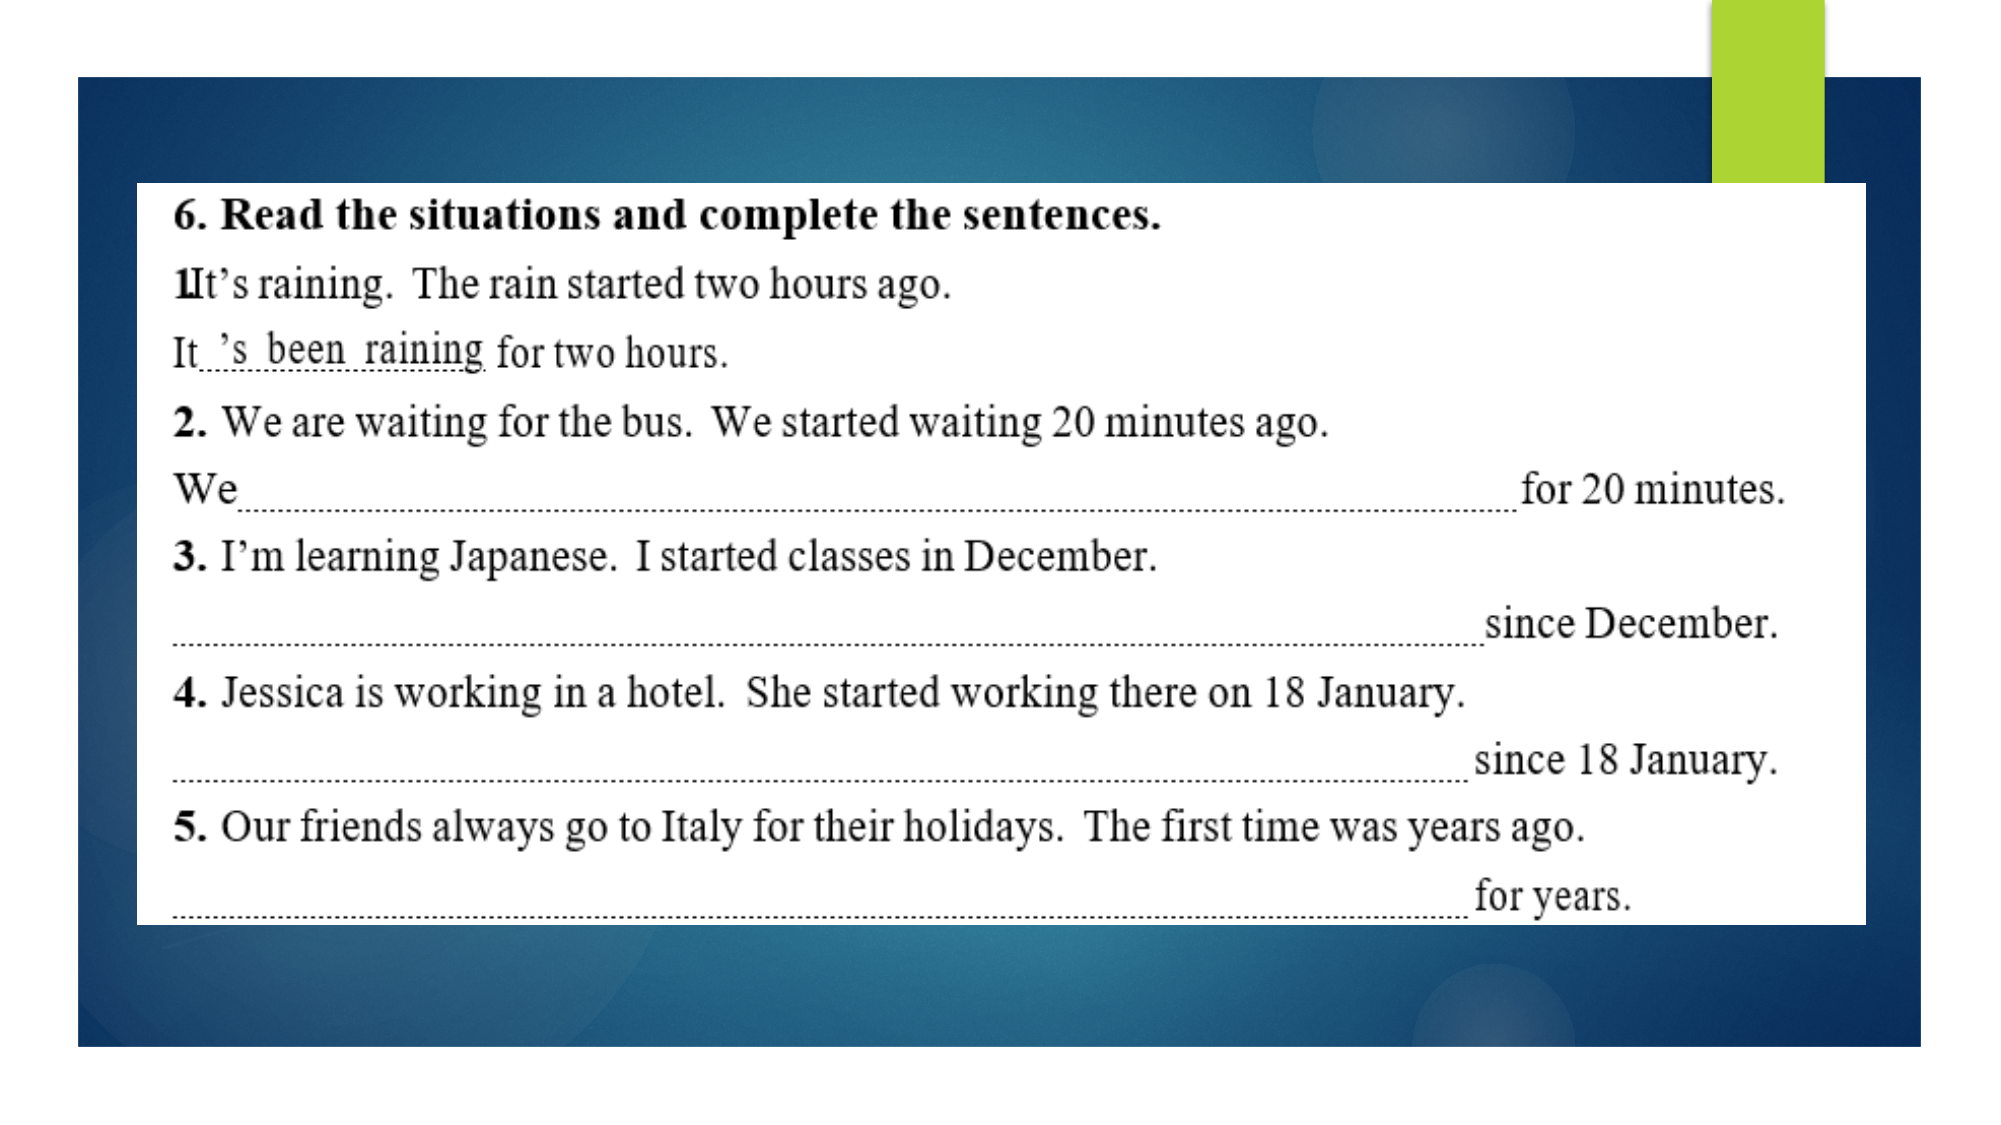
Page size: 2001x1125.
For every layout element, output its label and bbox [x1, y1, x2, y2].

picture [136, 183, 1867, 925]
